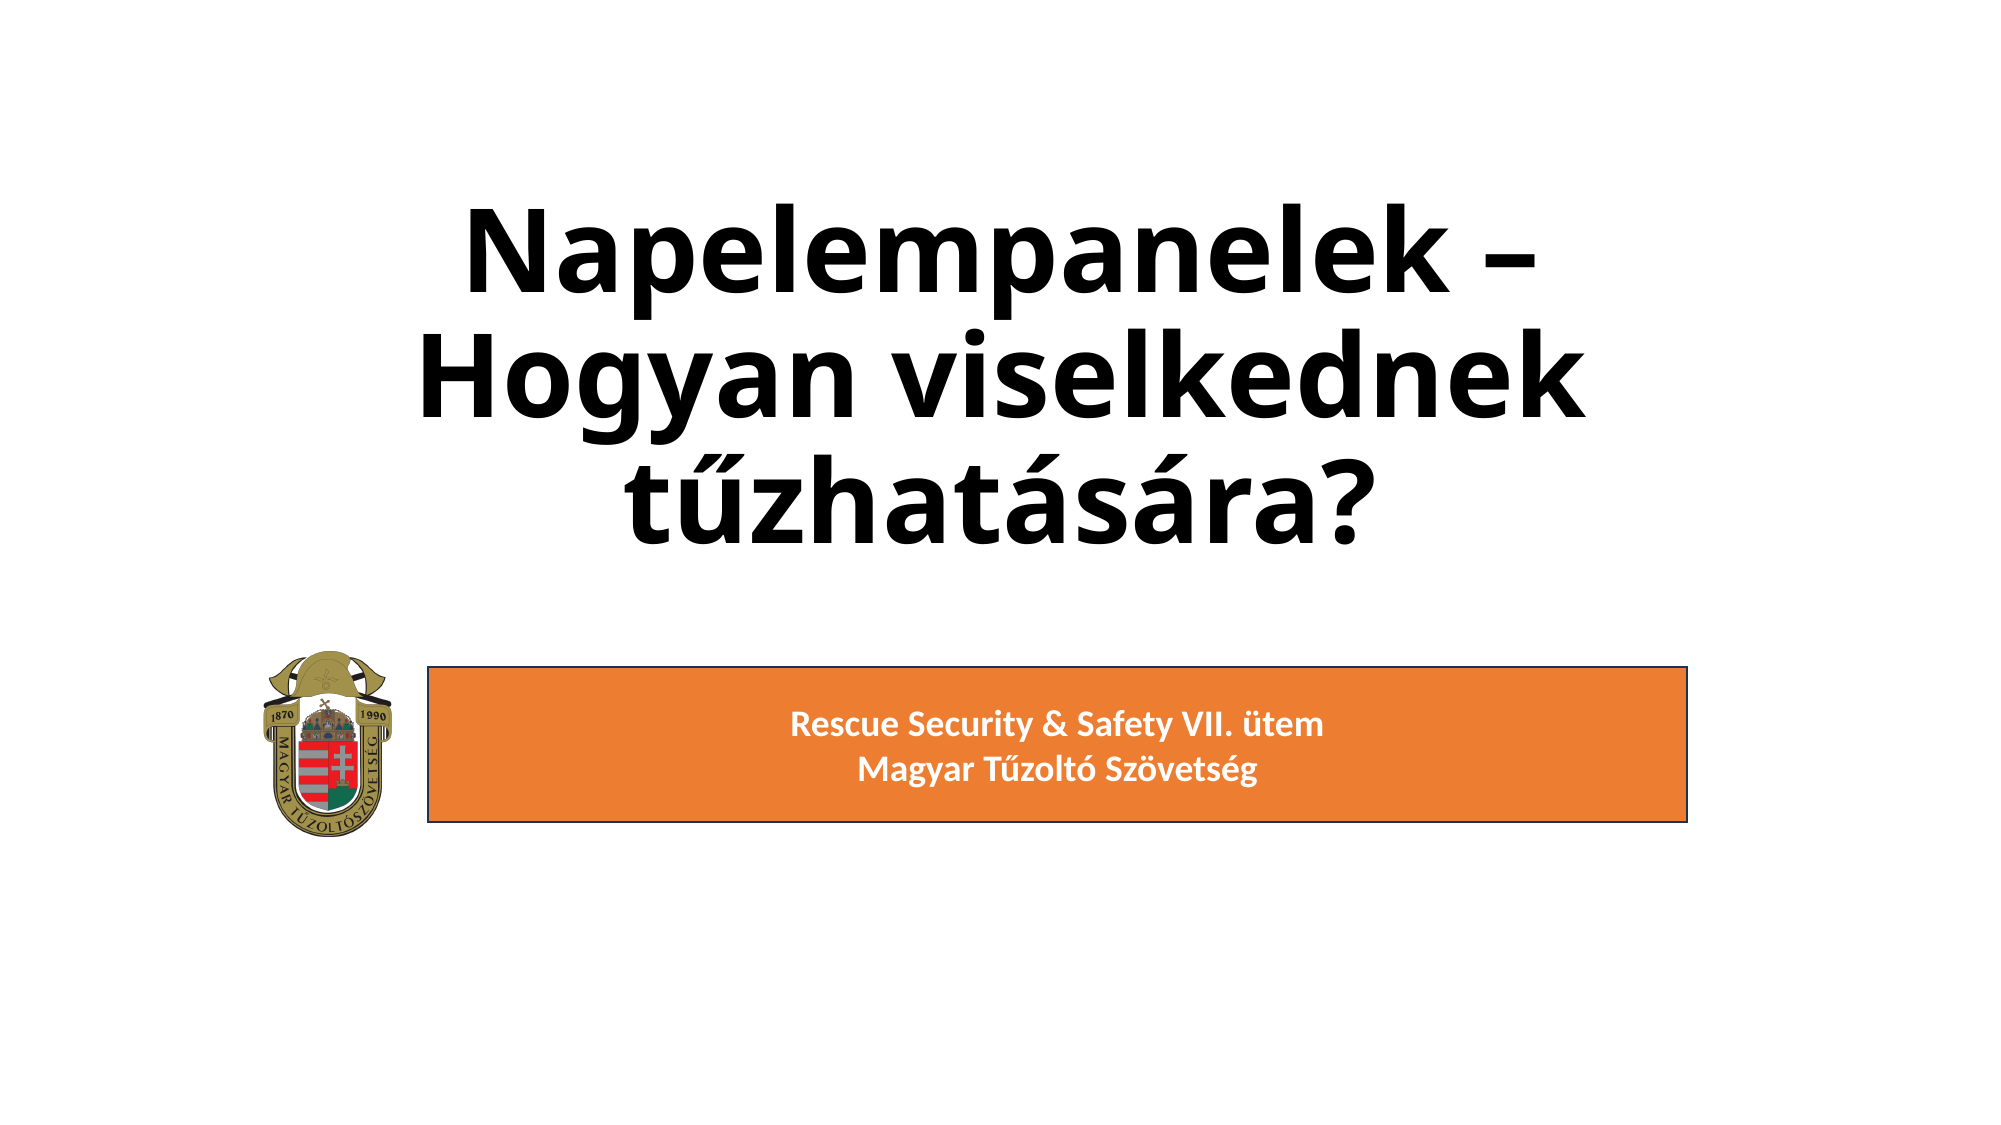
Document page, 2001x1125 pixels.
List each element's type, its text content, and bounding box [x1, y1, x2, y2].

title Napelempanelek – Hogyan viselkednek tűzhatására? [249, 184, 1750, 576]
picture [234, 651, 421, 837]
